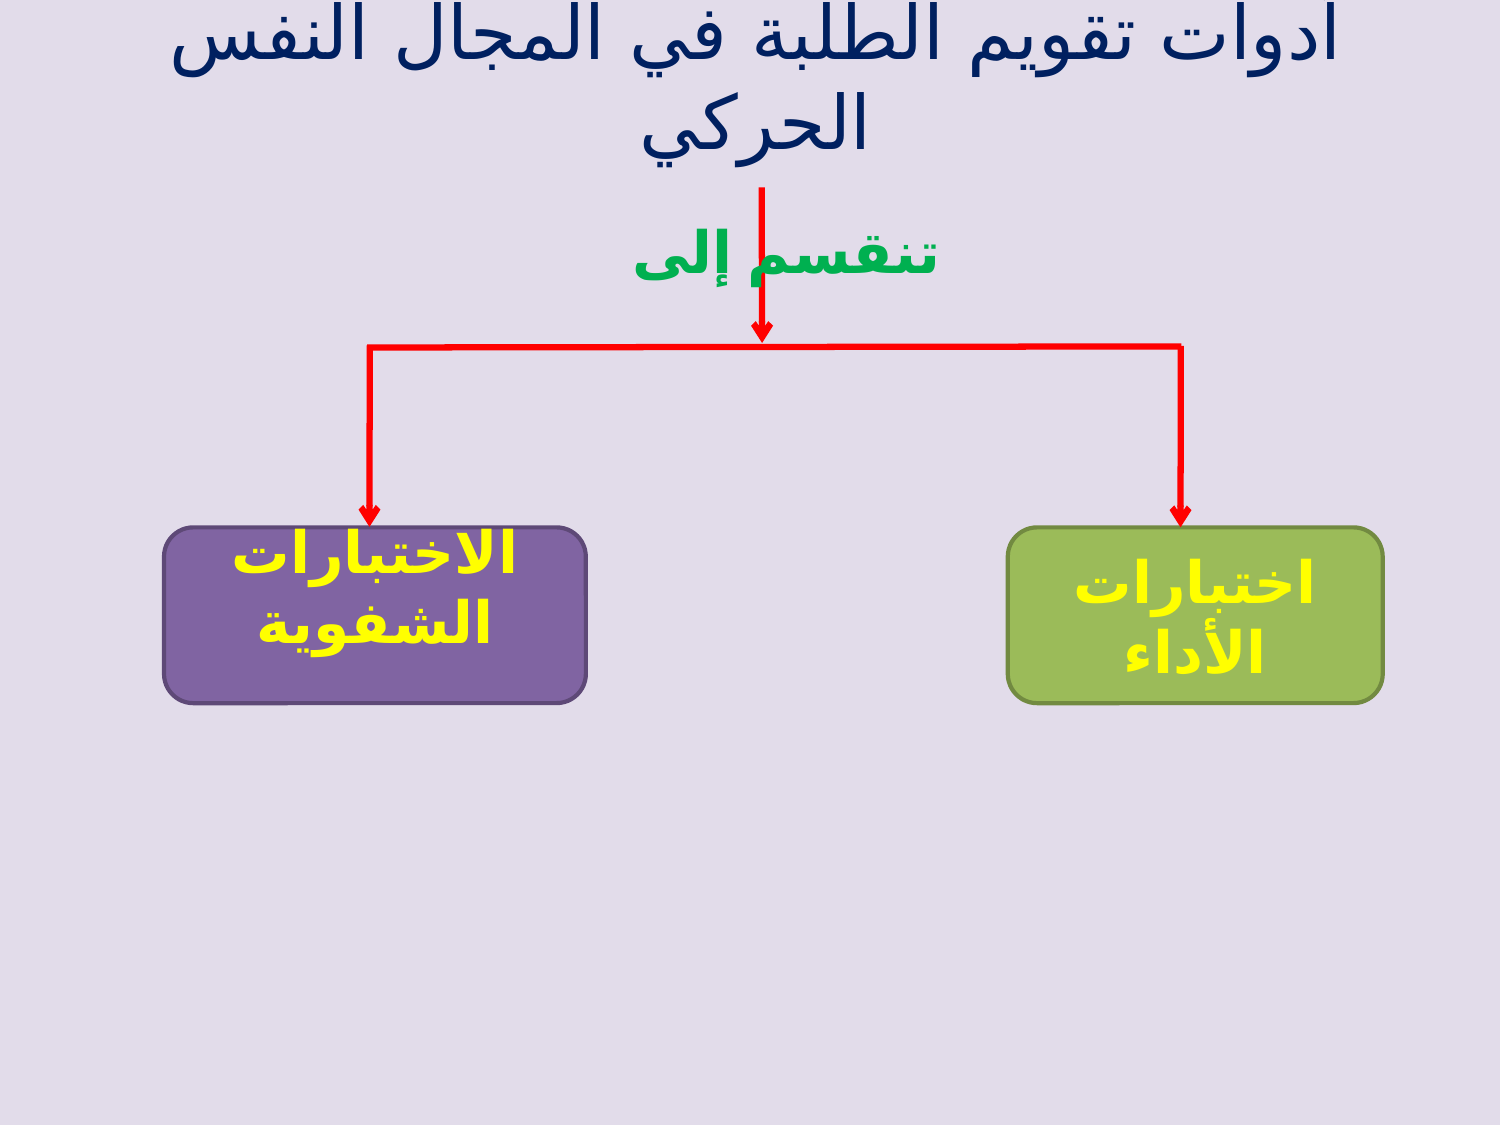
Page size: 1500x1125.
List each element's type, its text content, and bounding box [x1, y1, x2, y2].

text_box اختبارات الأداء [1005, 525, 1385, 706]
text_box أدوات تقويم الطلبة في المجال النفس الحركي [782, 0, 1442, 173]
text_box أدوات تقويم الطلبة في المجال النفس الحركي [70, 0, 768, 173]
text_box تنقسم إلى [782, 208, 956, 293]
text_box تنقسم إلى [617, 208, 768, 293]
text_box الاختبارات الشفوية [161, 525, 588, 706]
